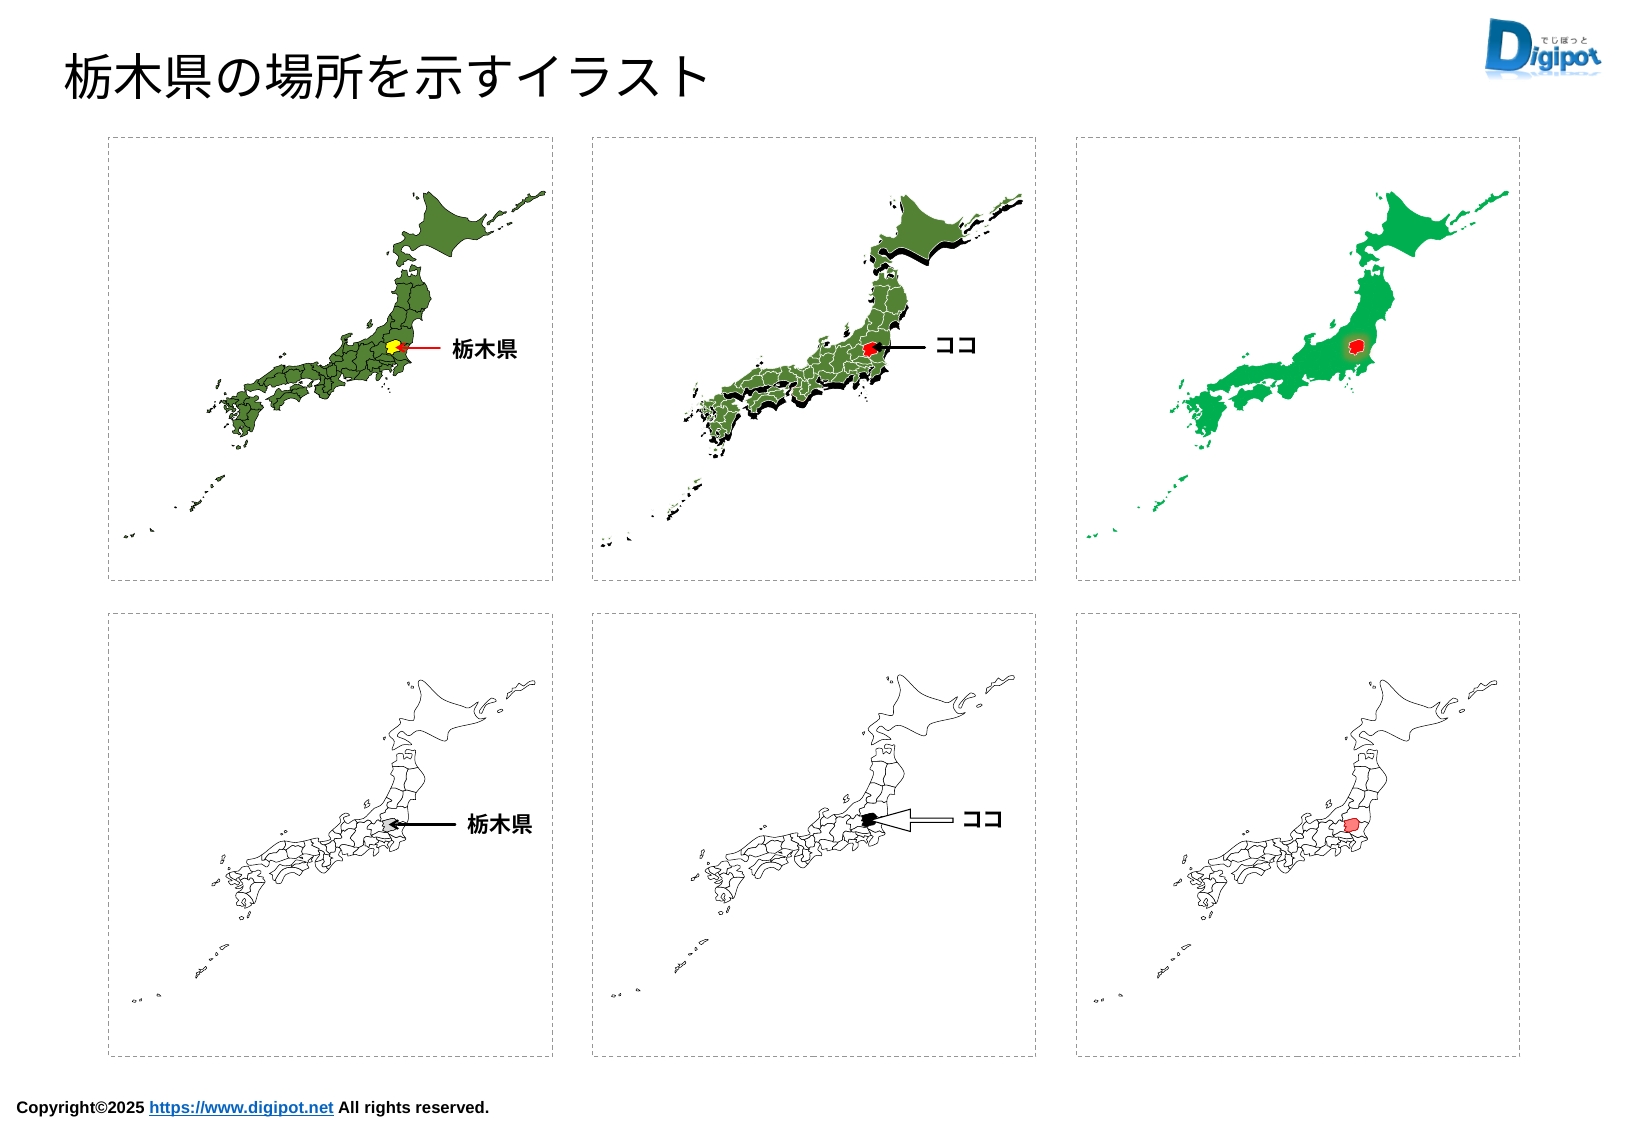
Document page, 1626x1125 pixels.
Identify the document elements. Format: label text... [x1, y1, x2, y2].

picture [1485, 18, 1602, 82]
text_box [611, 674, 1028, 998]
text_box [132, 679, 558, 1003]
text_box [123, 191, 546, 539]
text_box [1086, 191, 1509, 539]
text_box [600, 193, 1023, 547]
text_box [1094, 679, 1498, 1003]
text_box 栃木県の場所を示すイラスト [49, 38, 728, 113]
